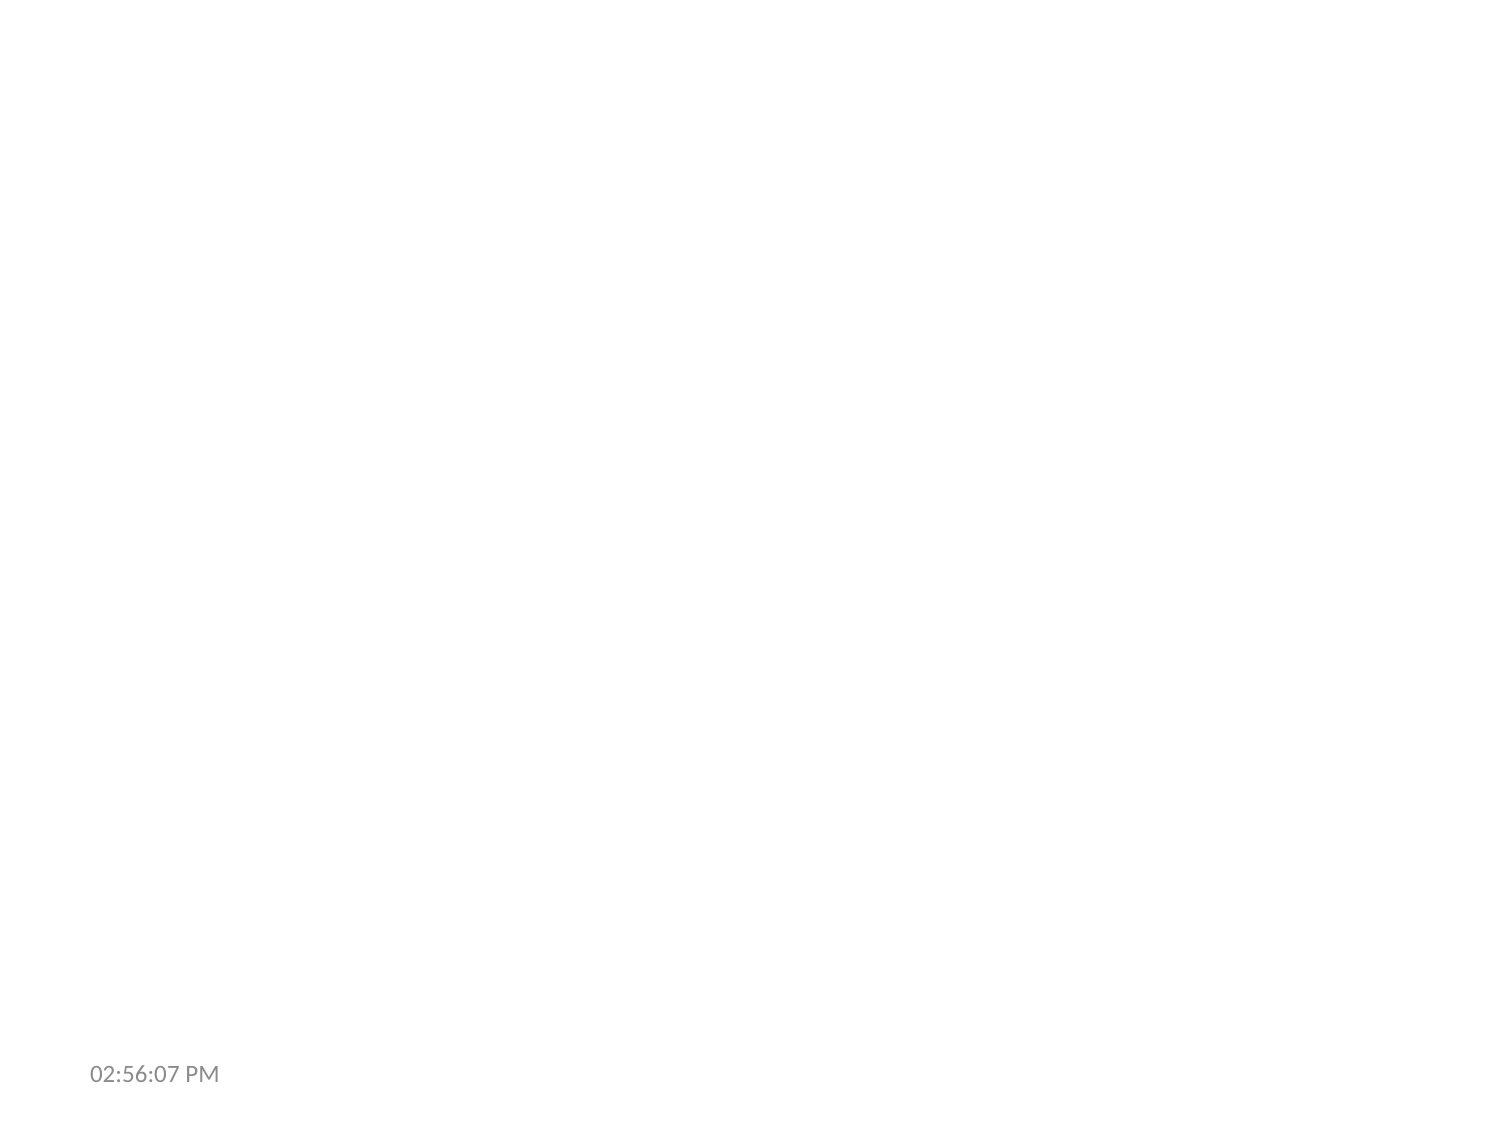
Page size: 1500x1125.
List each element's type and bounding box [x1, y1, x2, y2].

slide_number [75, 1042, 425, 1103]
